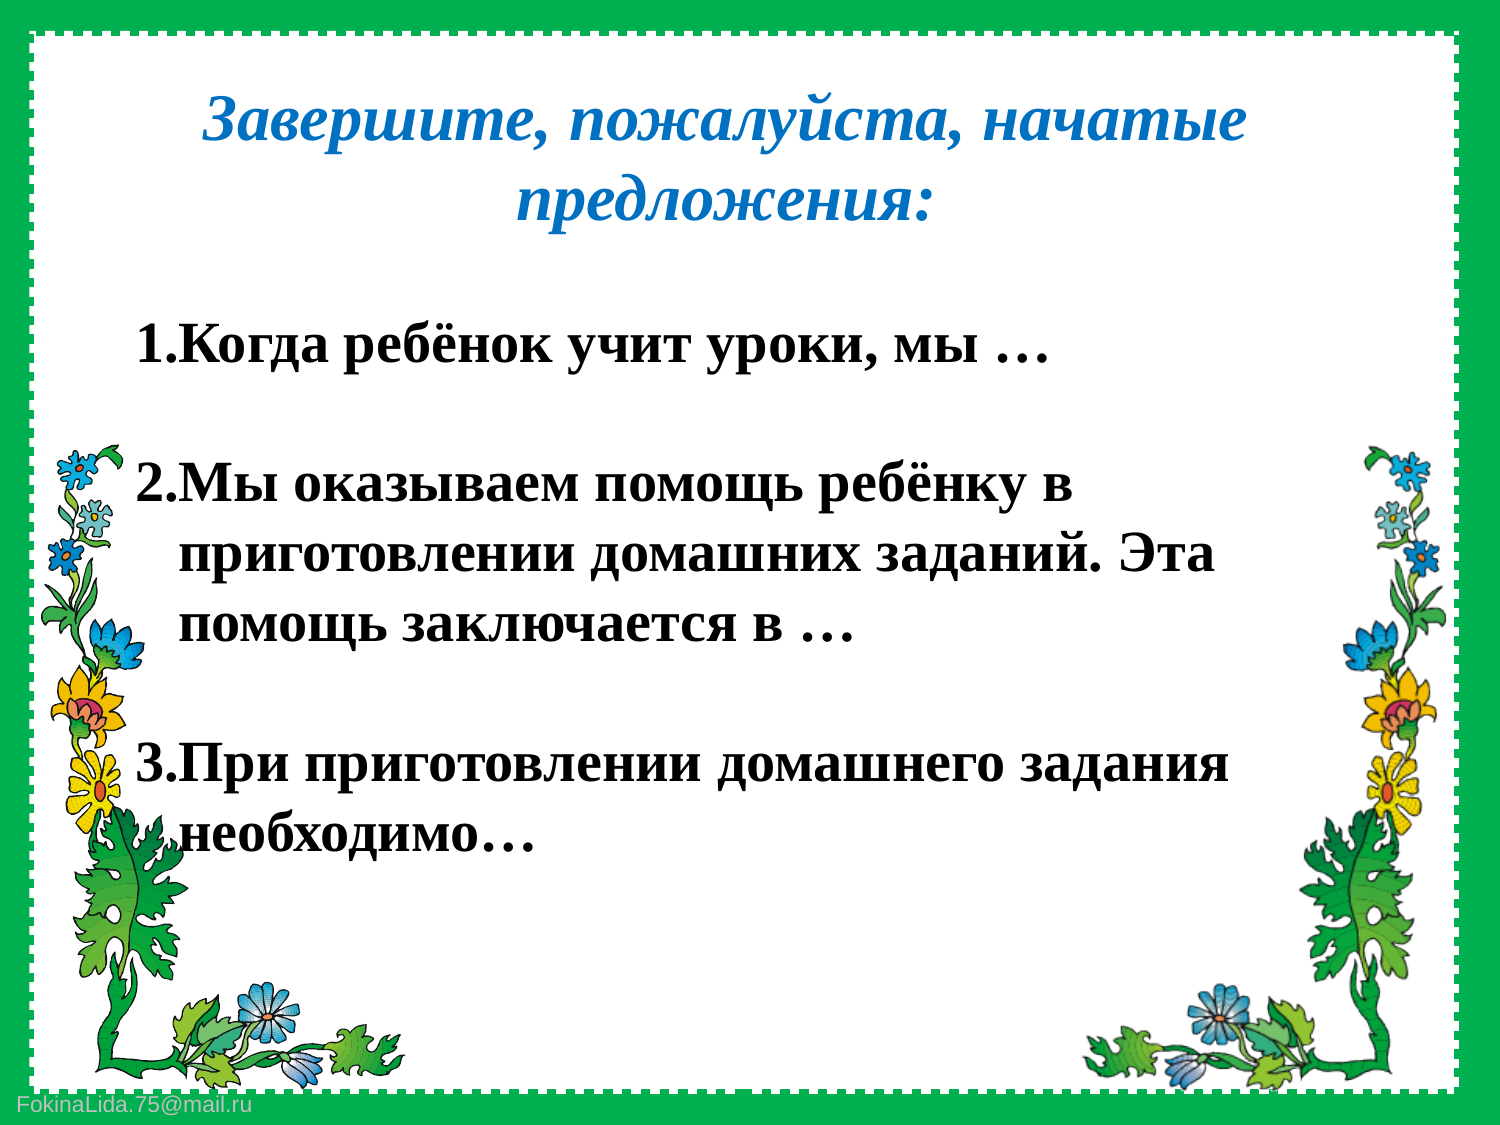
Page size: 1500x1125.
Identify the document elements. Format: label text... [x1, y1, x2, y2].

picture [1080, 444, 1448, 1093]
text_box Завершите, пожалуйста, начатые предложения: 1.Когда ребёнок учит уроки, мы … 2.Мы оказываем помощь ребёнку в приготовлении домашних заданий. Эта помощь заключается в … 3.При приготовлении домашнего задания необходимо… [76, 66, 1376, 871]
